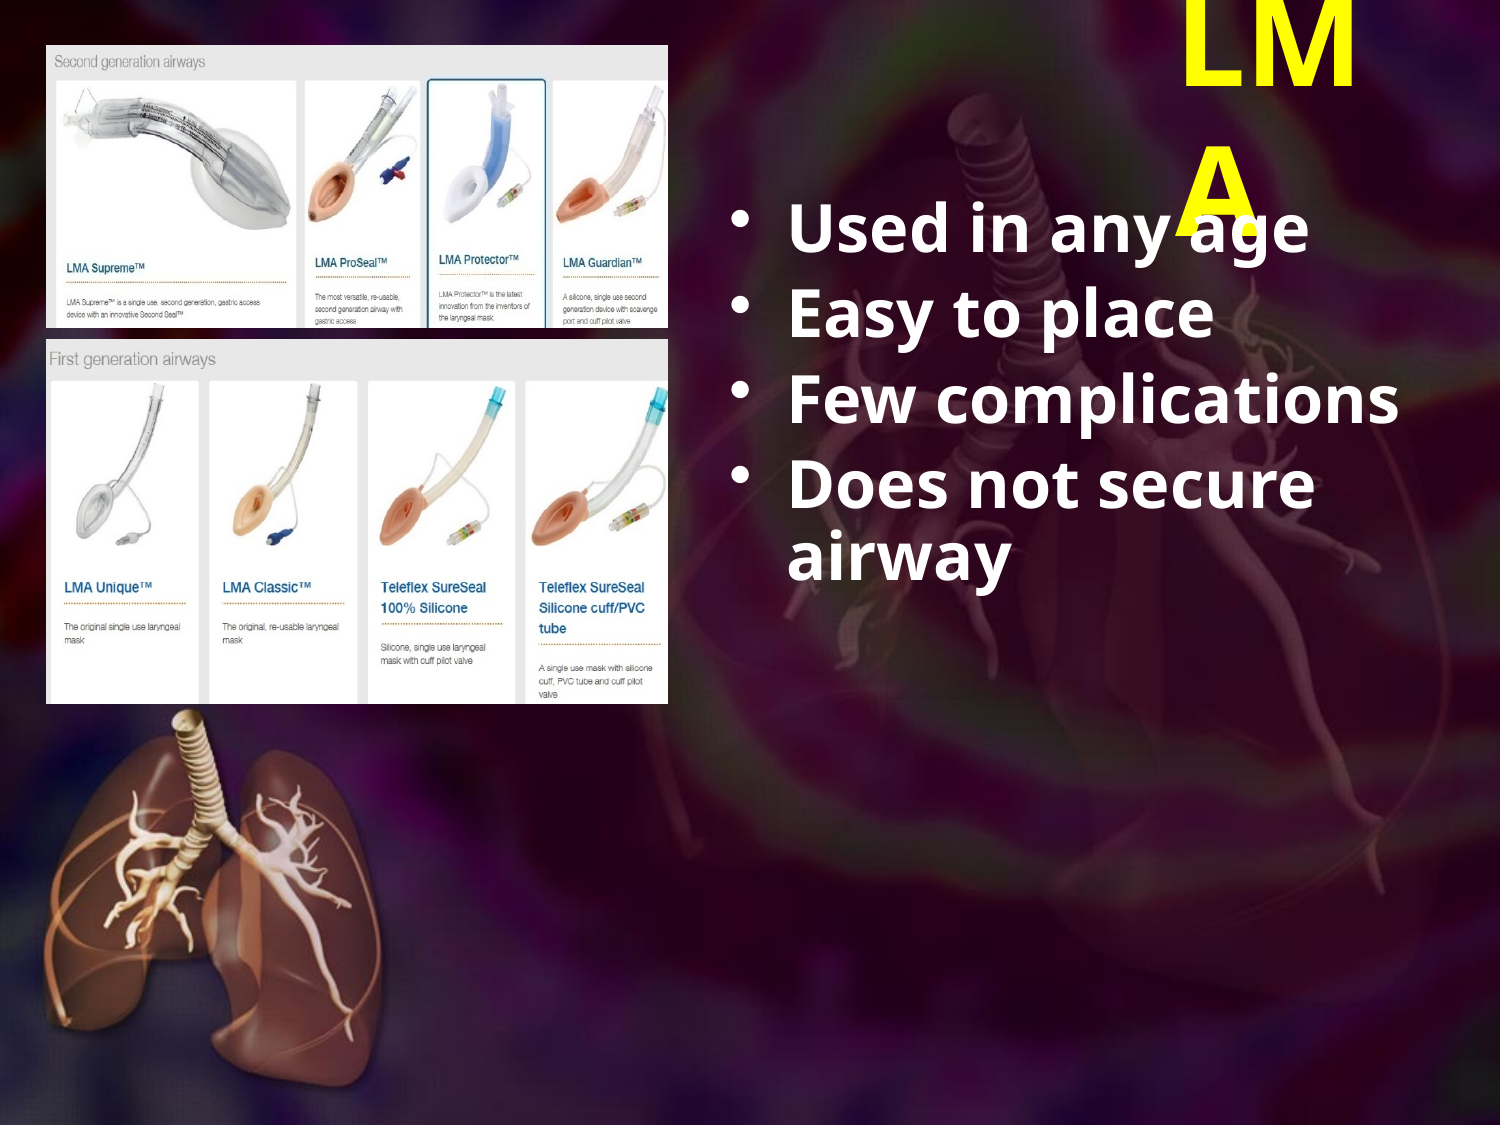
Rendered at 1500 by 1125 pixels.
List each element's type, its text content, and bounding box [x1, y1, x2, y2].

title LMA [1159, 46, 1427, 176]
picture [0, 0, 1500, 1125]
list Used in any age Easy to place Few complications Does not secure airway [714, 187, 1453, 1079]
